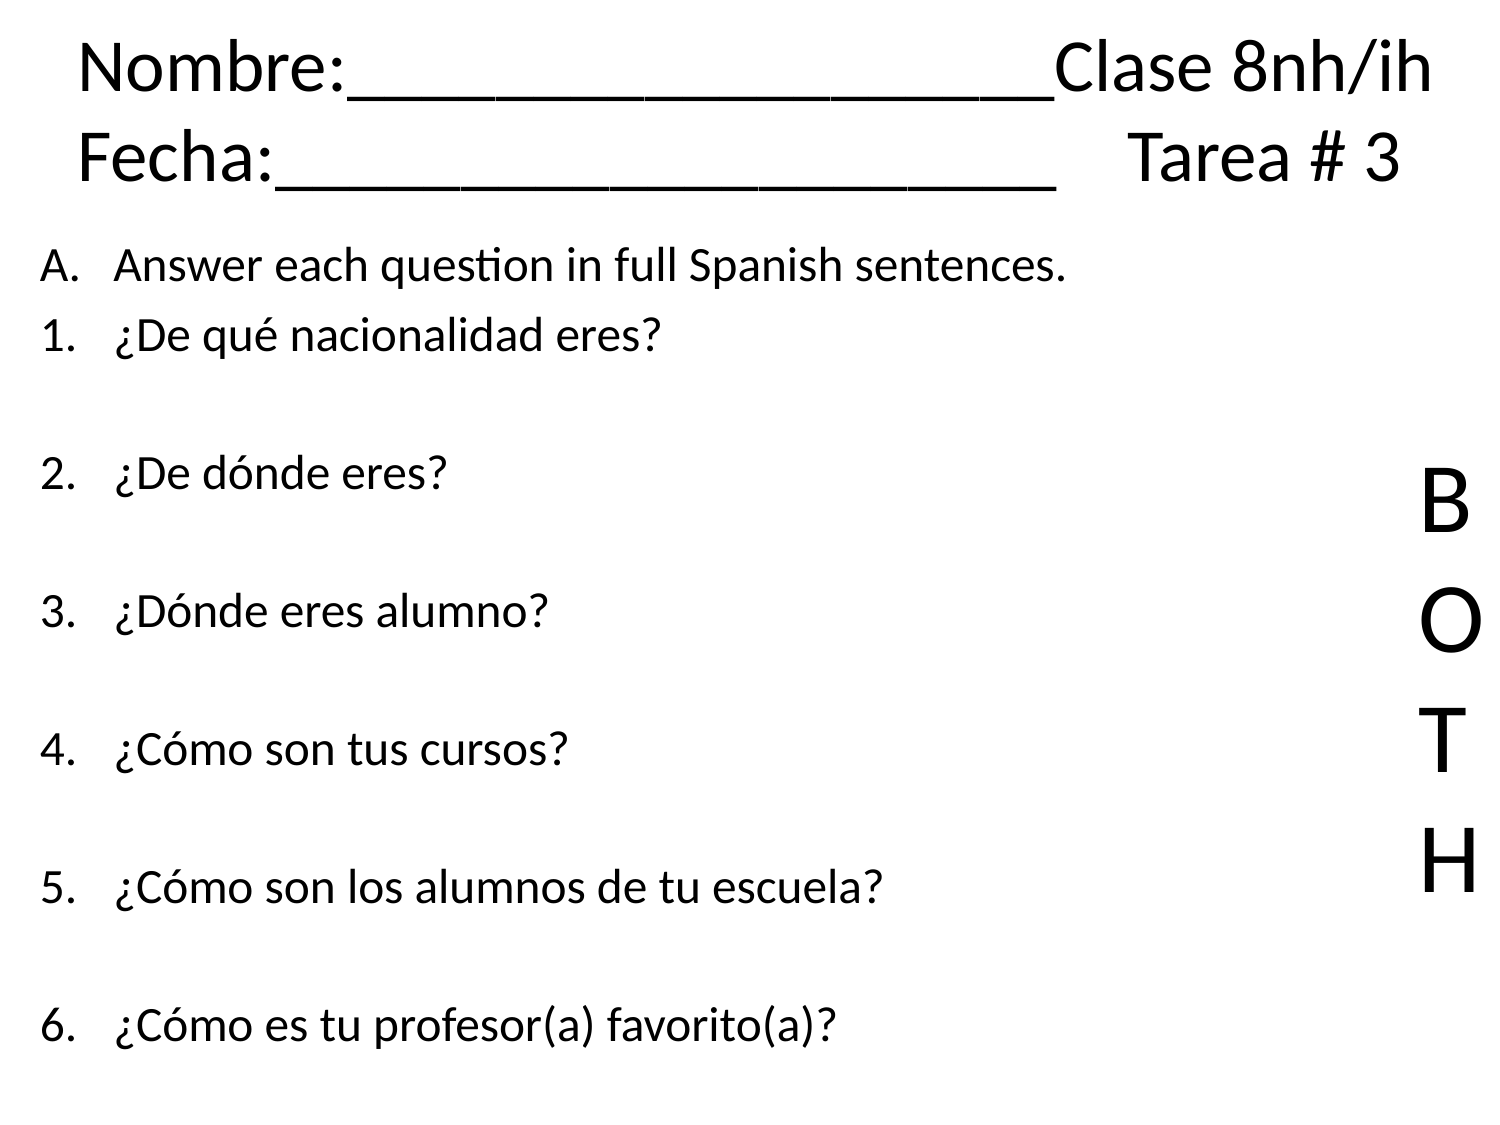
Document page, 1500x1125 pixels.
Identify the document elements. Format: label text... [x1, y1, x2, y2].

list Answer each question in full Spanish sentences. ¿De qué nacionalidad eres? ¿De dónde eres? ¿Dónde eres alumno? ¿Cómo son tus cursos? ¿Cómo son los alumnos de tu escuela? ¿Cómo es tu profesor(a) favorito(a)? [24, 224, 1475, 1063]
title Nombre:___________________Clase 8nh/ih Fecha:_____________________ Tarea # 3 [62, 12, 1463, 200]
text_box B O T H [1403, 424, 1500, 920]
